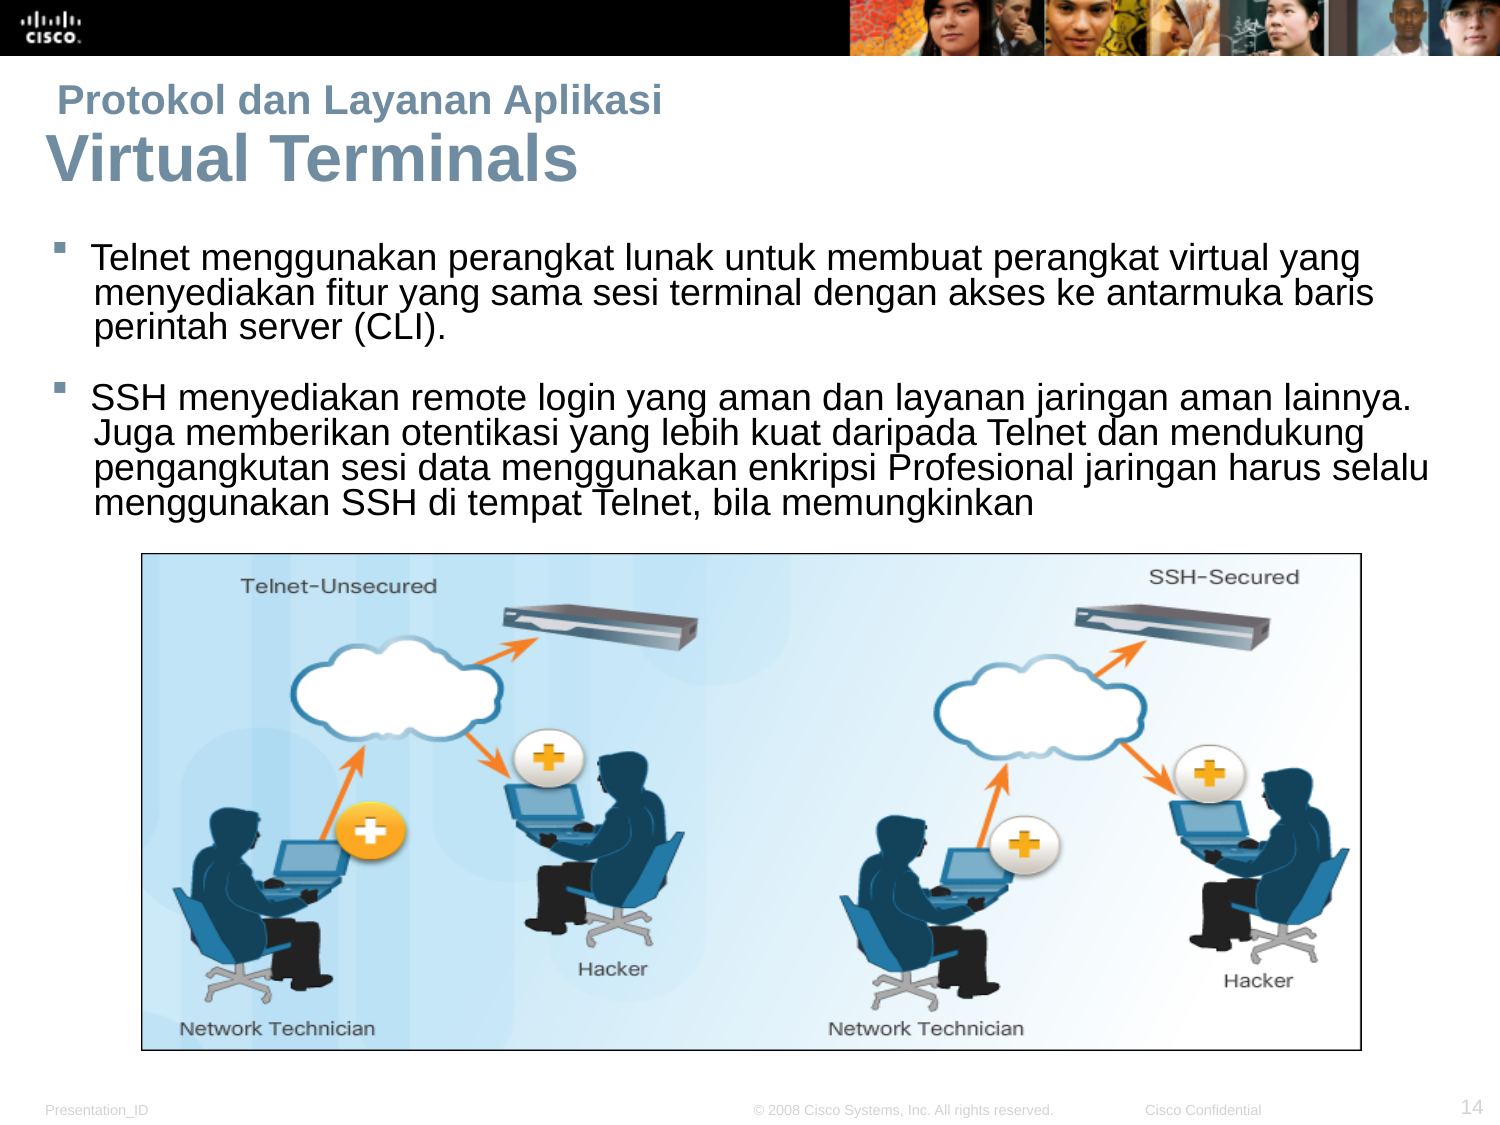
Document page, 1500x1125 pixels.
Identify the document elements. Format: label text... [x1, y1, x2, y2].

list Telnet menggunakan perangkat lunak untuk membuat perangkat virtual yang menyediakan fitur yang sama sesi terminal dengan akses ke antarmuka baris perintah server (CLI). SSH menyediakan remote login yang aman dan layanan jaringan aman lainnya. Juga memberikan otentikasi yang lebih kuat daripada Telnet dan mendukung pengangkutan sesi data menggunakan enkripsi Profesional jaringan harus selalu menggunakan SSH di tempat Telnet, bila memungkinkan [38, 187, 1471, 473]
picture [140, 553, 1362, 1051]
picture [0, 0, 1500, 56]
title Protokol dan Layanan Aplikasi Virtual Terminals [31, 64, 1471, 203]
